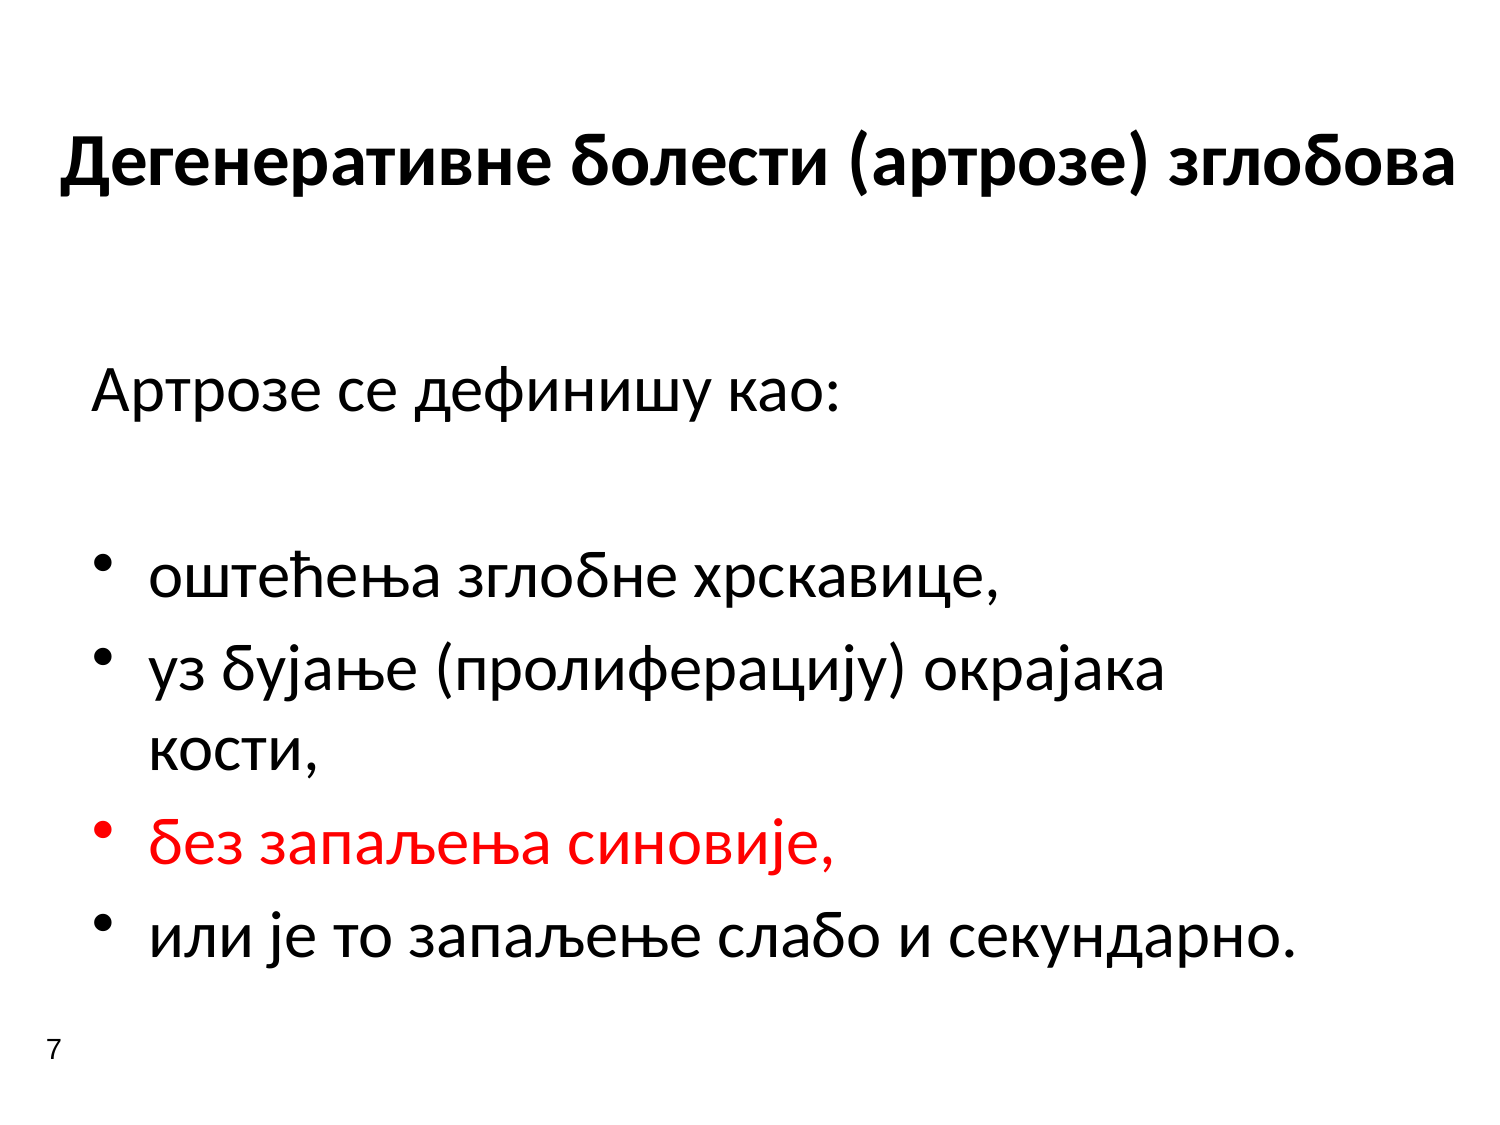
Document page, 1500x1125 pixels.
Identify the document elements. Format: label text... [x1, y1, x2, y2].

list Артрозе се дефинишу као: оштећења зглобне хрскавице, уз бујање (пролиферацију) окрајака кости, без запаљења синовије, или је то запаљење слабо и секундарно. [76, 243, 1318, 1059]
title Дегенеративне болести (артрозе) зглобова [17, 98, 1500, 209]
slide_number 7 [4, 1023, 78, 1102]
